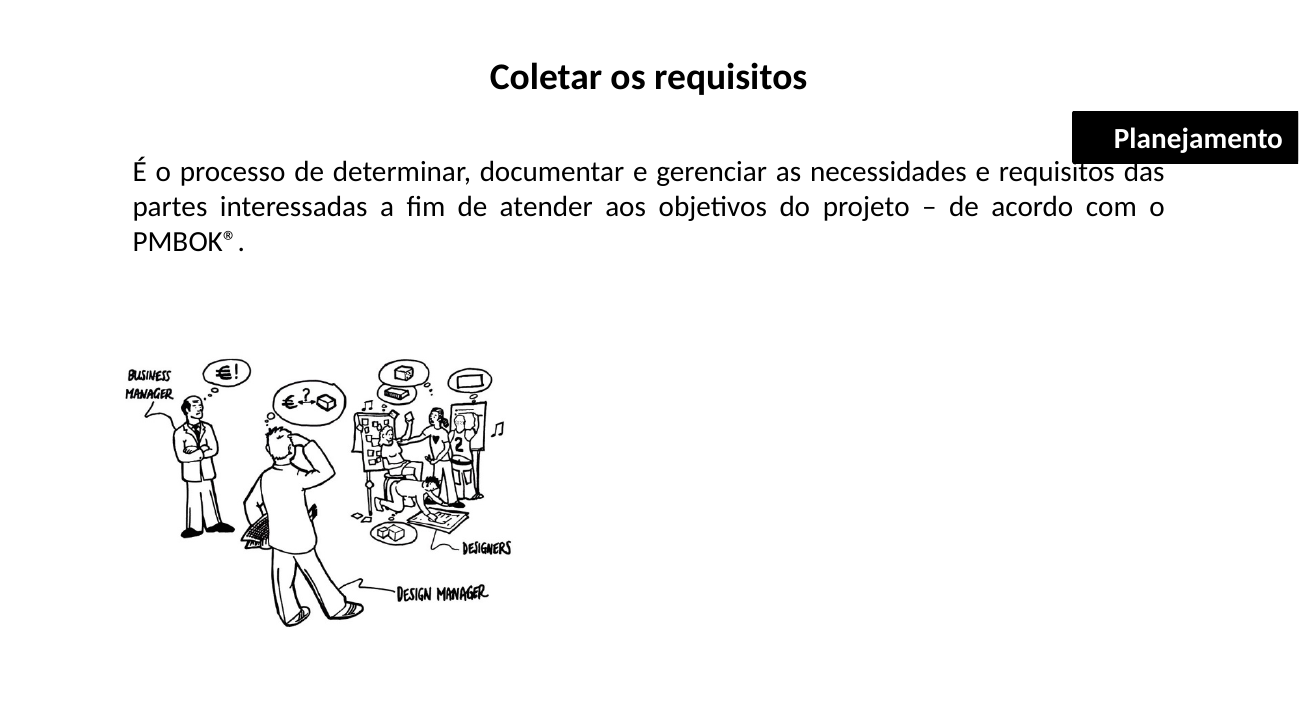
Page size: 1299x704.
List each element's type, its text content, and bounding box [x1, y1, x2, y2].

text_box É o processo de determinar, documentar e gerenciar as necessidades e requisitos das partes interessadas a fim de atender aos objetivos do projeto – de acordo com o PMBOK®. [117, 145, 1181, 267]
text_box Planejamento [1074, 112, 1299, 162]
text_box Coletar os requisitos [0, 44, 1299, 106]
picture [117, 351, 521, 632]
